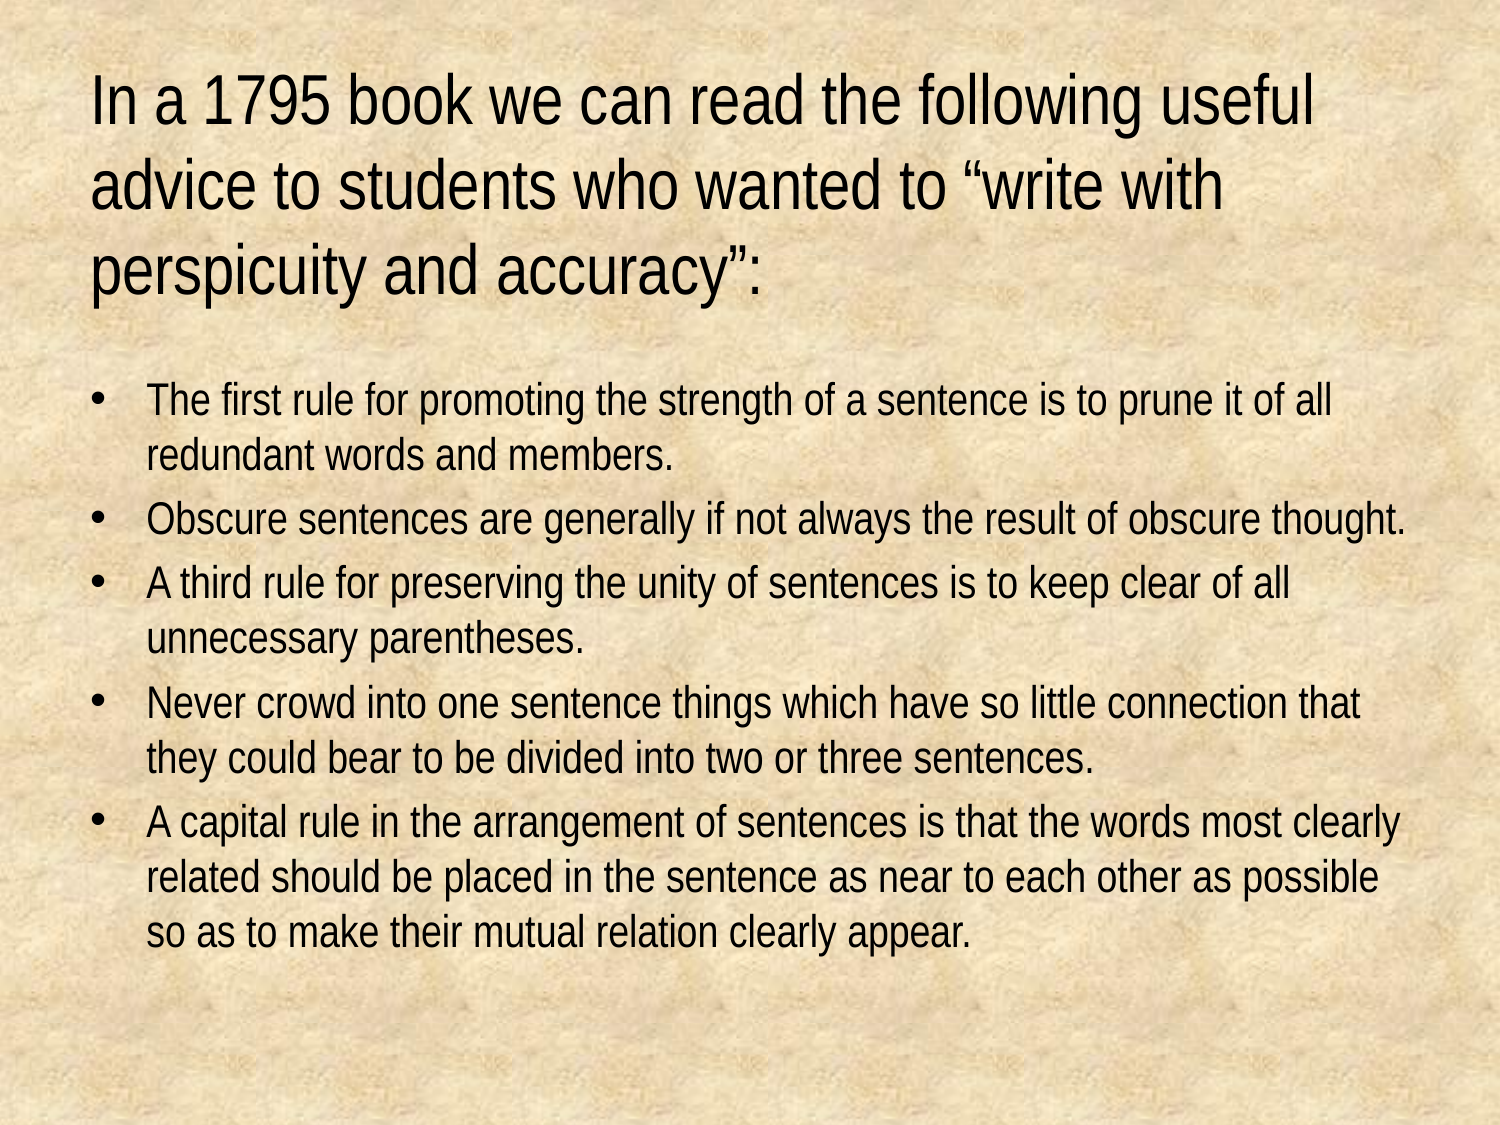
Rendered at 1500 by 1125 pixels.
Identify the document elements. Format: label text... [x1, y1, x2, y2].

list The first rule for promoting the strength of a sentence is to prune it of all redundant words and members. Obscure sentences are generally if not always the result of obscure thought. A third rule for preserving the unity of sentences is to keep clear of all unnecessary parentheses. Never crowd into one sentence things which have so little connection that they could bear to be divided into two or three sentences. A capital rule in the arrangement of sentences is that the words most clearly related should be placed in the sentence as near to each other as possible so as to make their mutual relation clearly appear. [75, 362, 1425, 1043]
picture [0, 0, 1500, 1125]
title In a 1795 book we can read the following useful advice to students who wanted to “write with perspicuity and accuracy”: [75, 50, 1425, 313]
